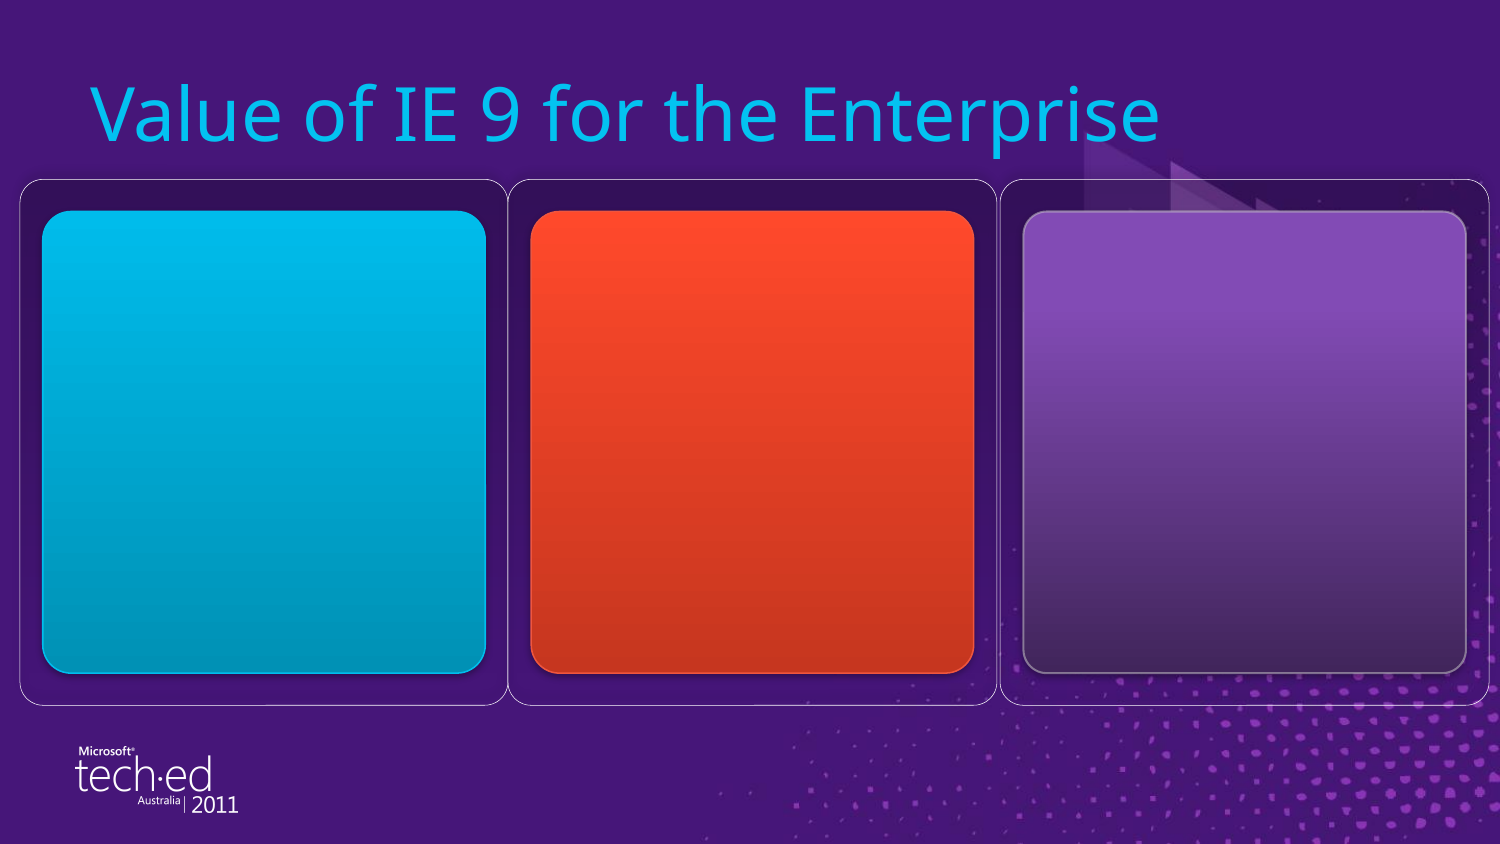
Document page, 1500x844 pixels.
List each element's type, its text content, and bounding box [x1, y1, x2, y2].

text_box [19, 179, 505, 706]
title Value of IE 9 for the Enterprise [75, 40, 1425, 177]
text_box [507, 179, 997, 706]
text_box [999, 179, 1490, 706]
picture [0, 0, 1500, 844]
